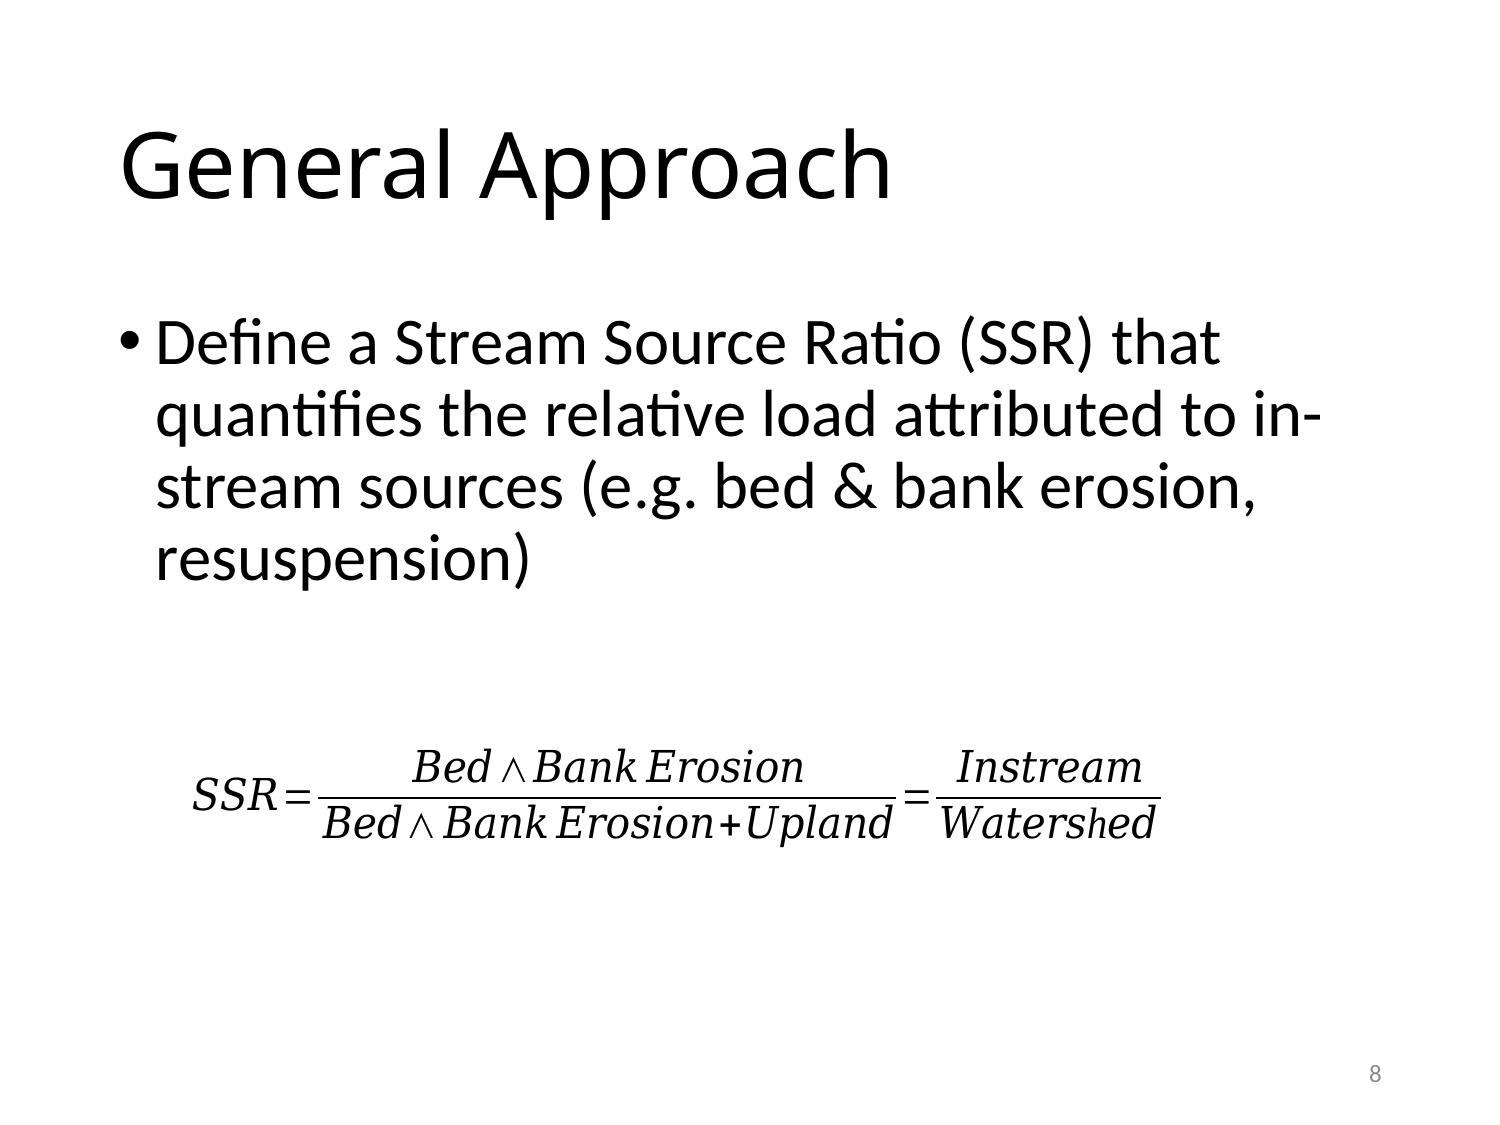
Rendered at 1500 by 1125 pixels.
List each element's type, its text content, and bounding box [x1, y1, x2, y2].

list Define a Stream Source Ratio (SSR) that quantifies the relative load attributed to in-stream sources (e.g. bed & bank erosion, resuspension) [103, 299, 1397, 1014]
slide_number 8 [1059, 1042, 1397, 1103]
title General Approach [103, 59, 1397, 278]
